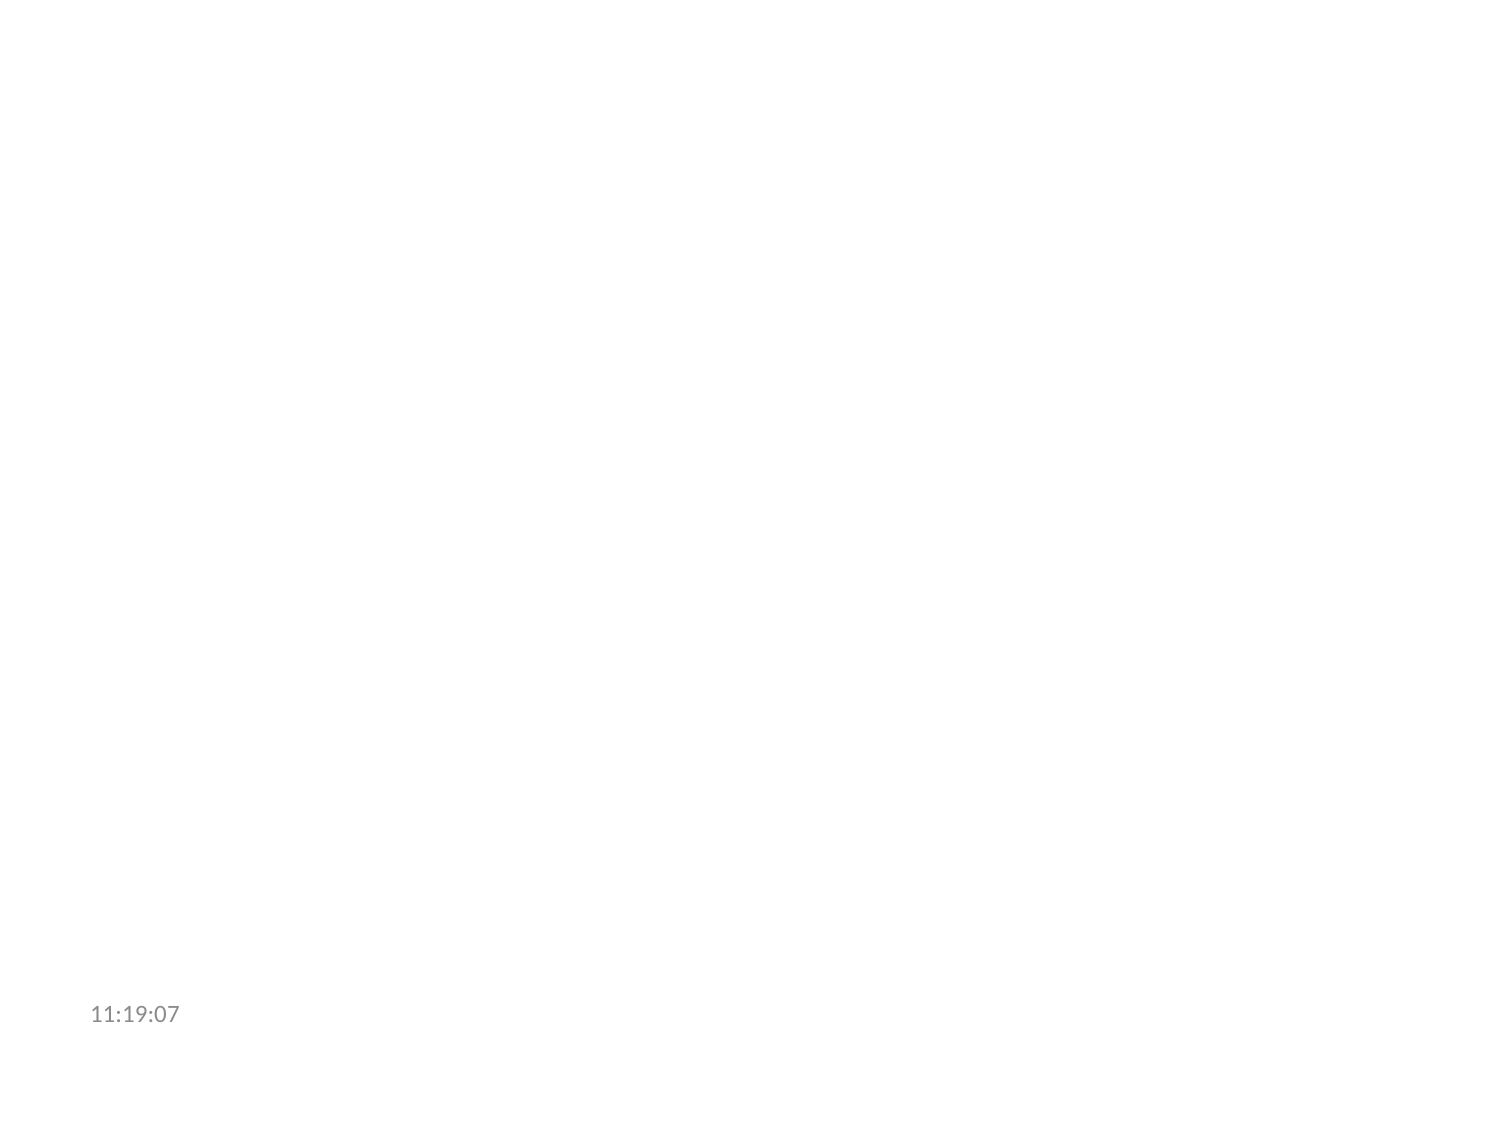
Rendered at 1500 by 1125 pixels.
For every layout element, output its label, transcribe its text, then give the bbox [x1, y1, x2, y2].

text_box 15:35:09 [75, 982, 425, 1043]
